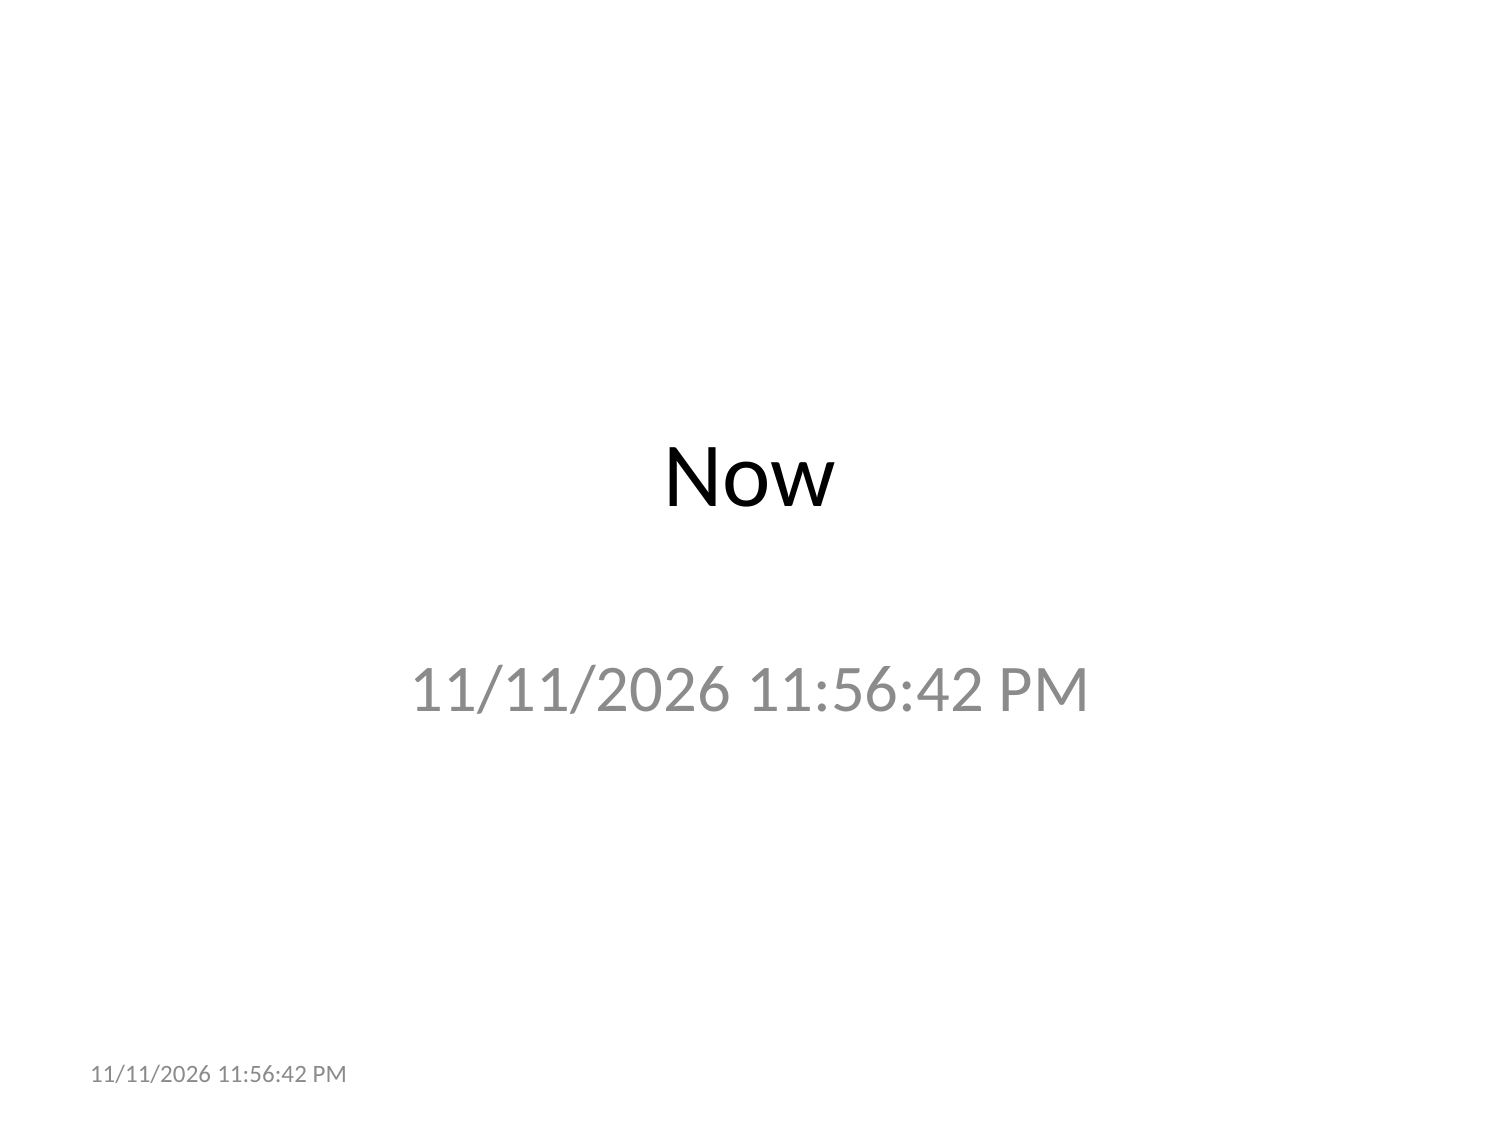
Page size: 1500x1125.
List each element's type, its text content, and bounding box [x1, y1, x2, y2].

title Now [112, 349, 1388, 591]
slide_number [75, 1042, 425, 1103]
subtitle 2011-12-19 10:20:04 AM [225, 637, 1275, 925]
